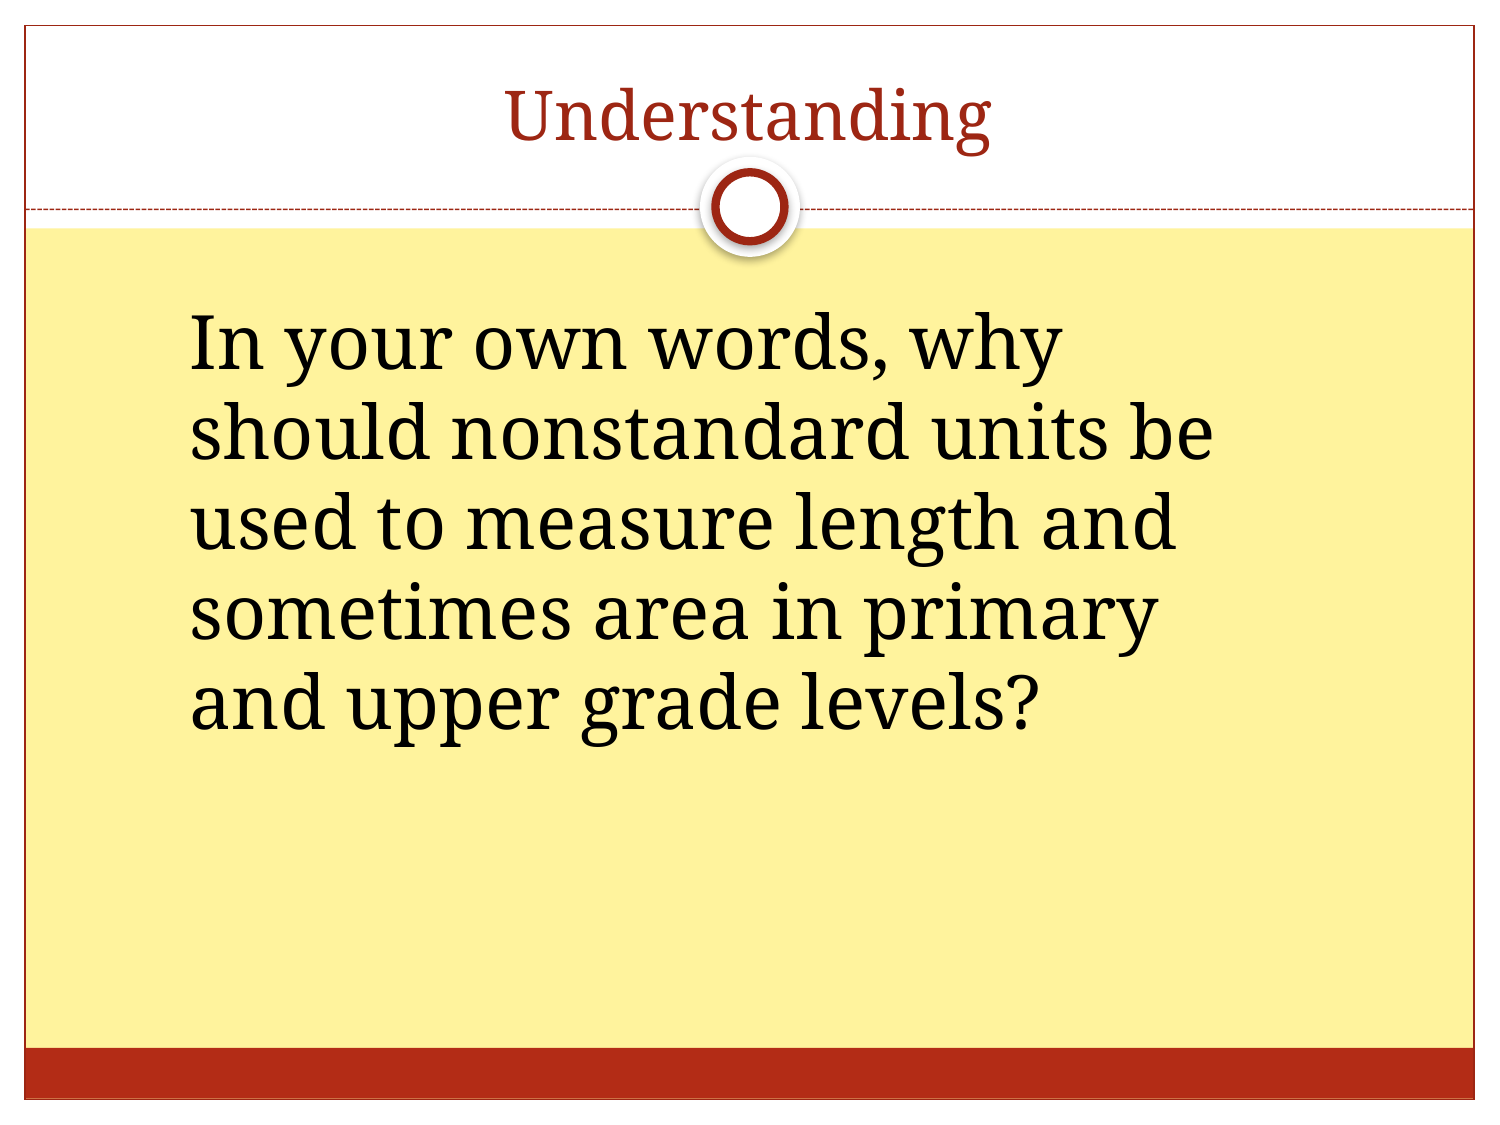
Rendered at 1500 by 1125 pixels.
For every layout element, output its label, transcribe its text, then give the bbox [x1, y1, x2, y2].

title Understanding [49, 37, 1450, 162]
text_box In your own words, why should nonstandard units be used to measure length and sometimes area in primary and upper grade levels? [174, 287, 1313, 753]
